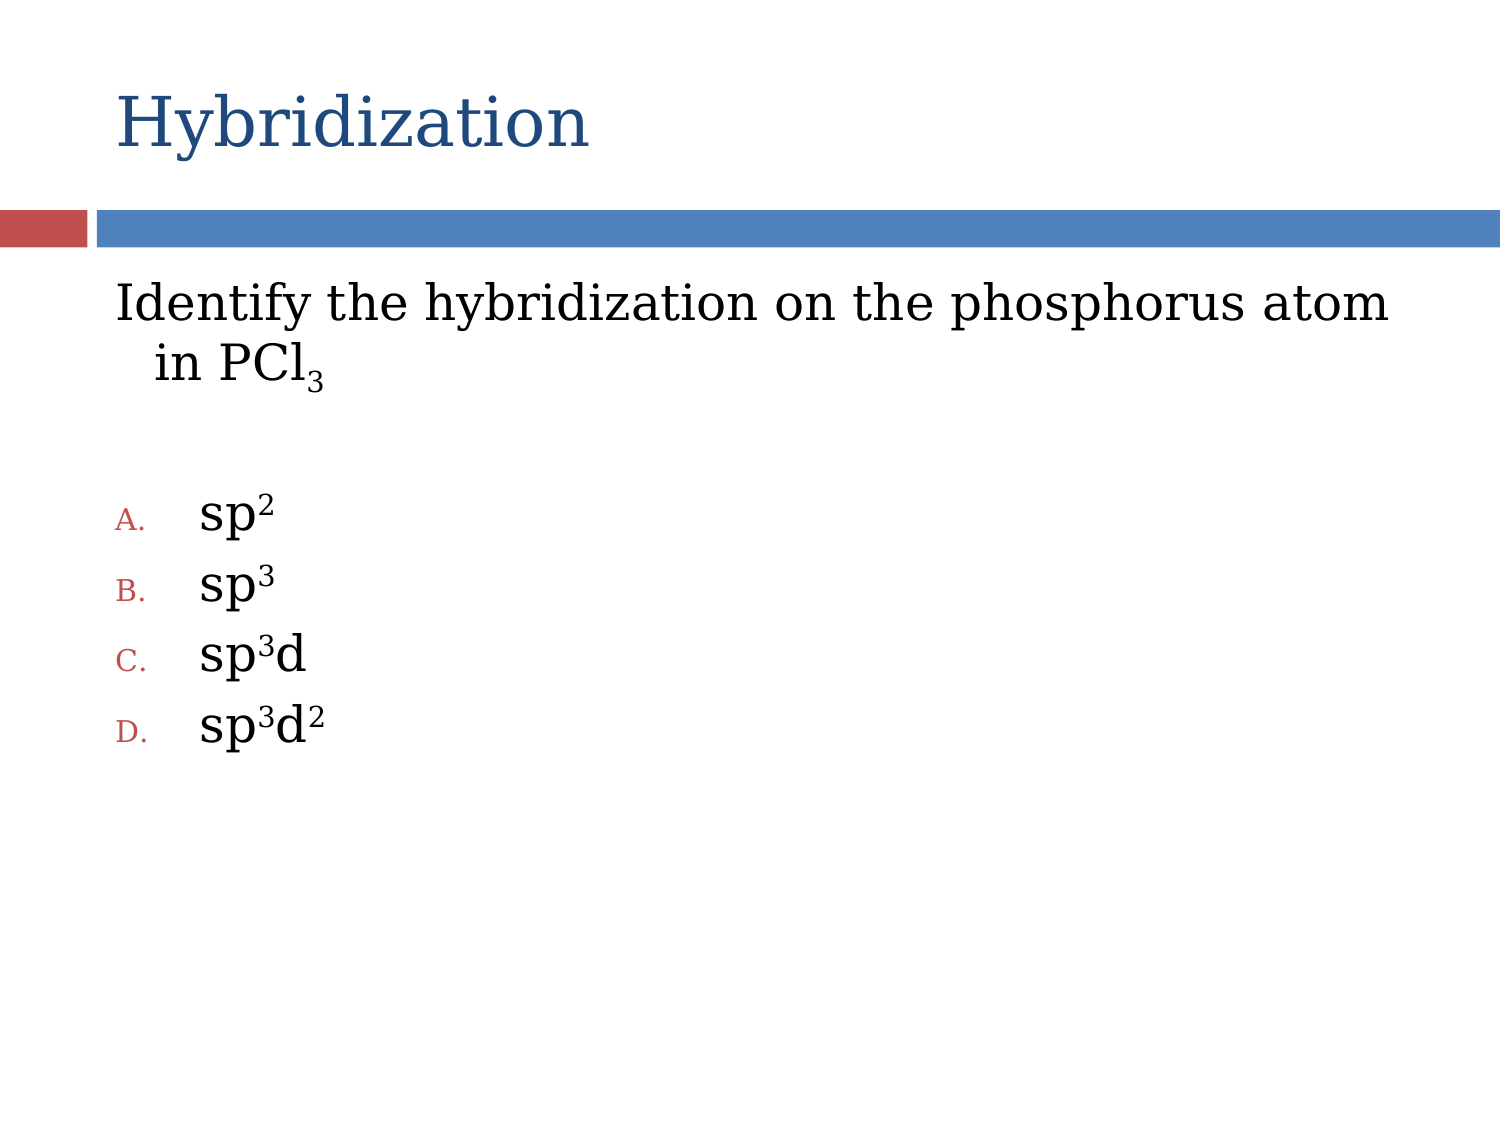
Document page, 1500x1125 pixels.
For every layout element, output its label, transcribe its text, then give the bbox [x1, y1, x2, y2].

title Hybridization [100, 37, 1438, 200]
list Identify the hybridization on the phosphorus atom in PCl3 sp2 sp3 sp3d sp3d2 [100, 262, 1438, 1000]
